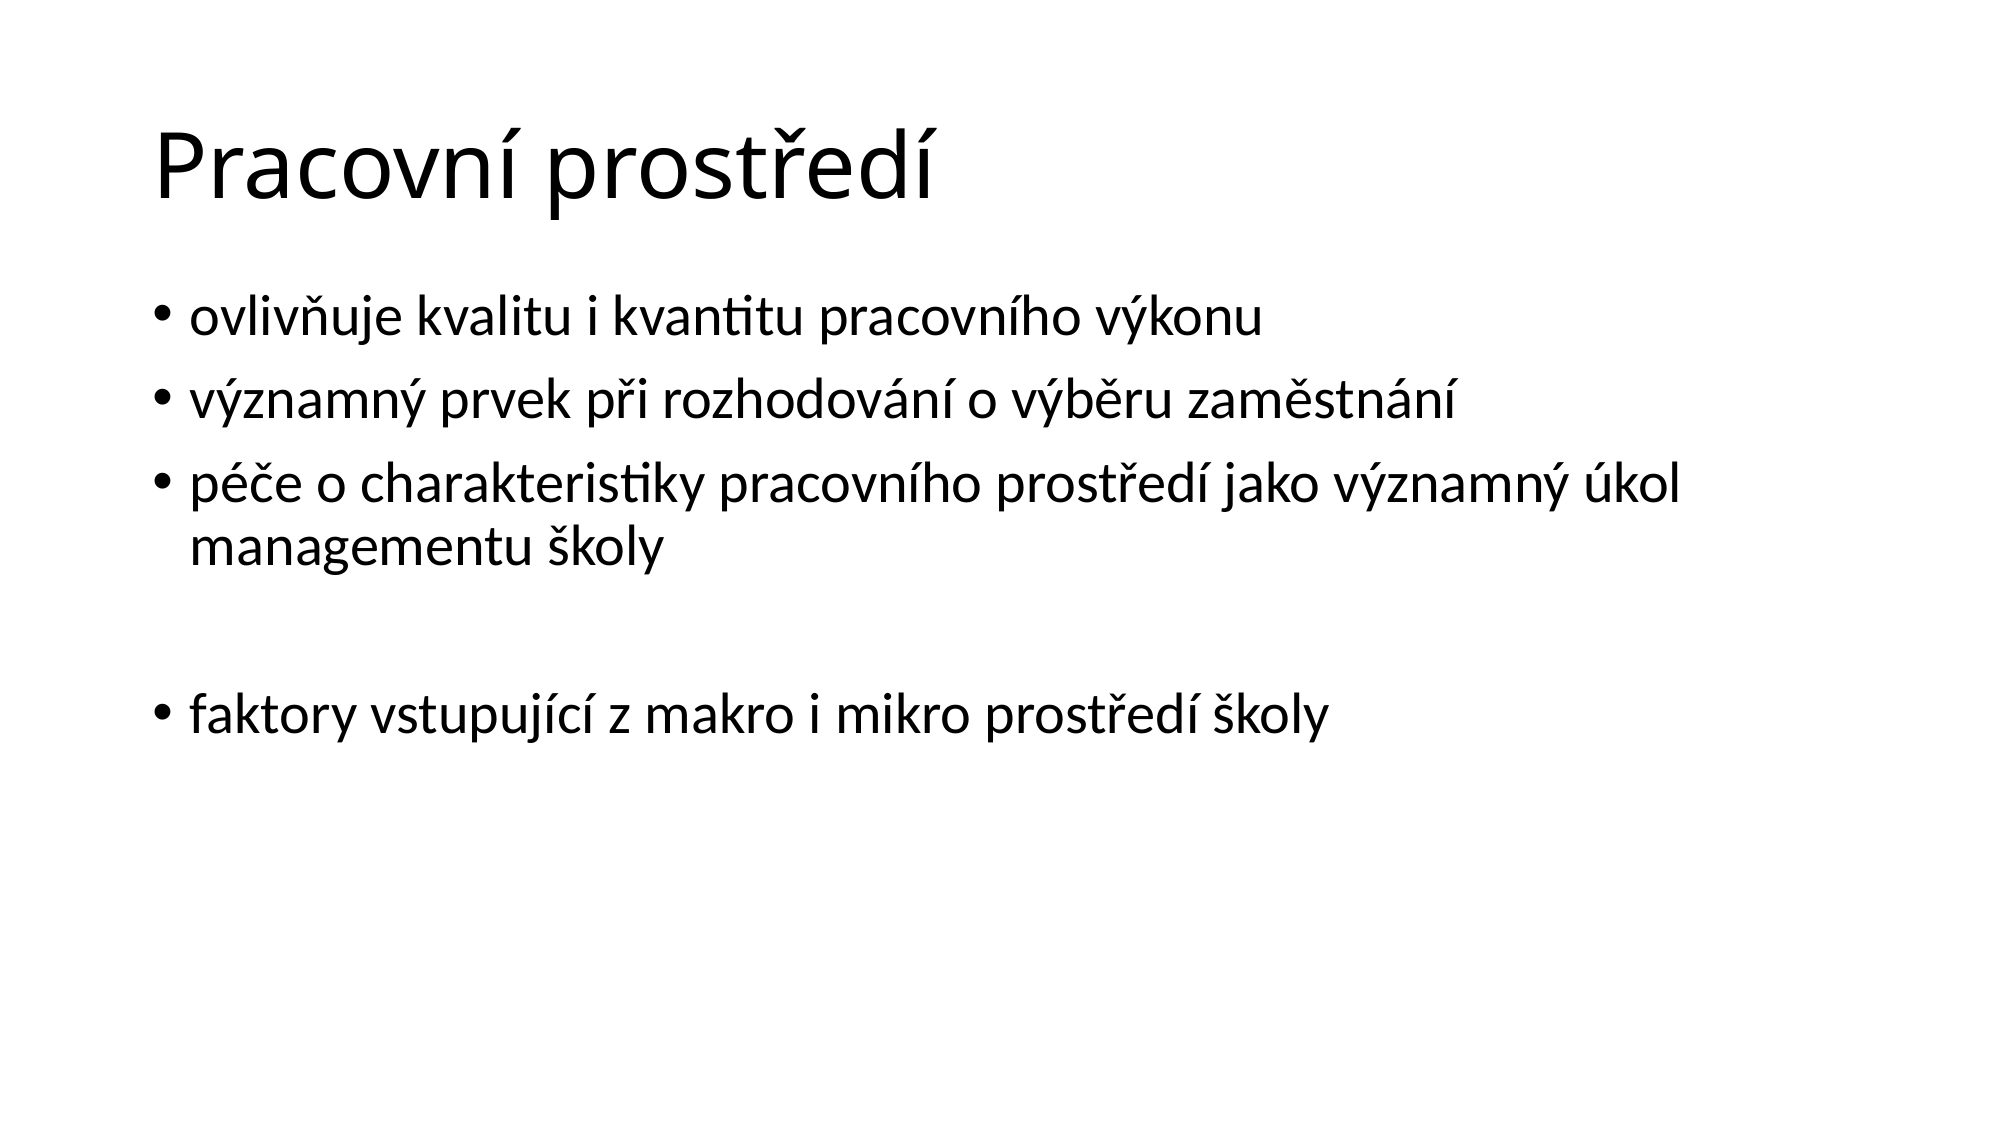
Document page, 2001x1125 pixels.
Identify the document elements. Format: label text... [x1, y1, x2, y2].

list ovlivňuje kvalitu i kvantitu pracovního výkonu významný prvek při rozhodování o výběru zaměstnání péče o charakteristiky pracovního prostředí jako významný úkol managementu školy faktory vstupující z makro i mikro prostředí školy [137, 277, 1863, 1020]
title Pracovní prostředí [137, 59, 1863, 277]
